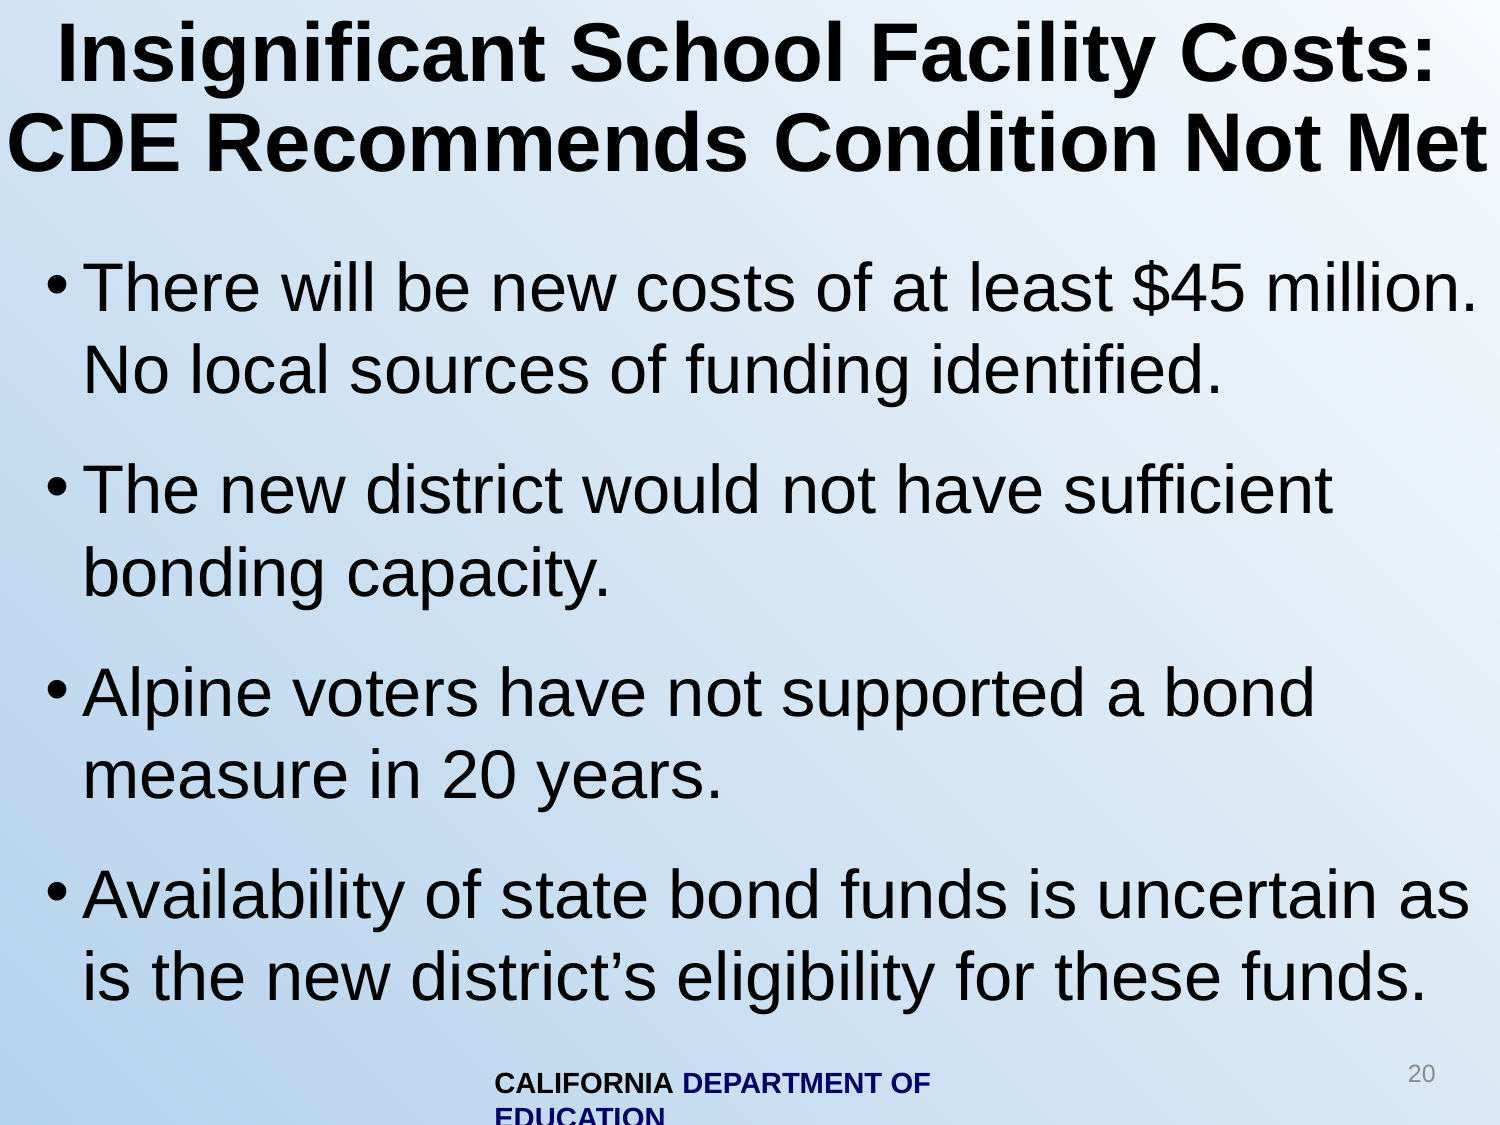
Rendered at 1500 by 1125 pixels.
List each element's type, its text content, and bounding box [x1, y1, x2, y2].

title Insignificant School Facility Costs: CDE Recommends Condition Not Met [0, 0, 1500, 200]
list There will be new costs of at least $45 million. No local sources of funding identified. The new district would not have sufficient bonding capacity. Alpine voters have not supported a bond measure in 20 years. Availability of state bond funds is uncertain as is the new district’s eligibility for these funds. [30, 235, 1500, 1073]
slide_number 20 [1113, 1073, 1451, 1103]
